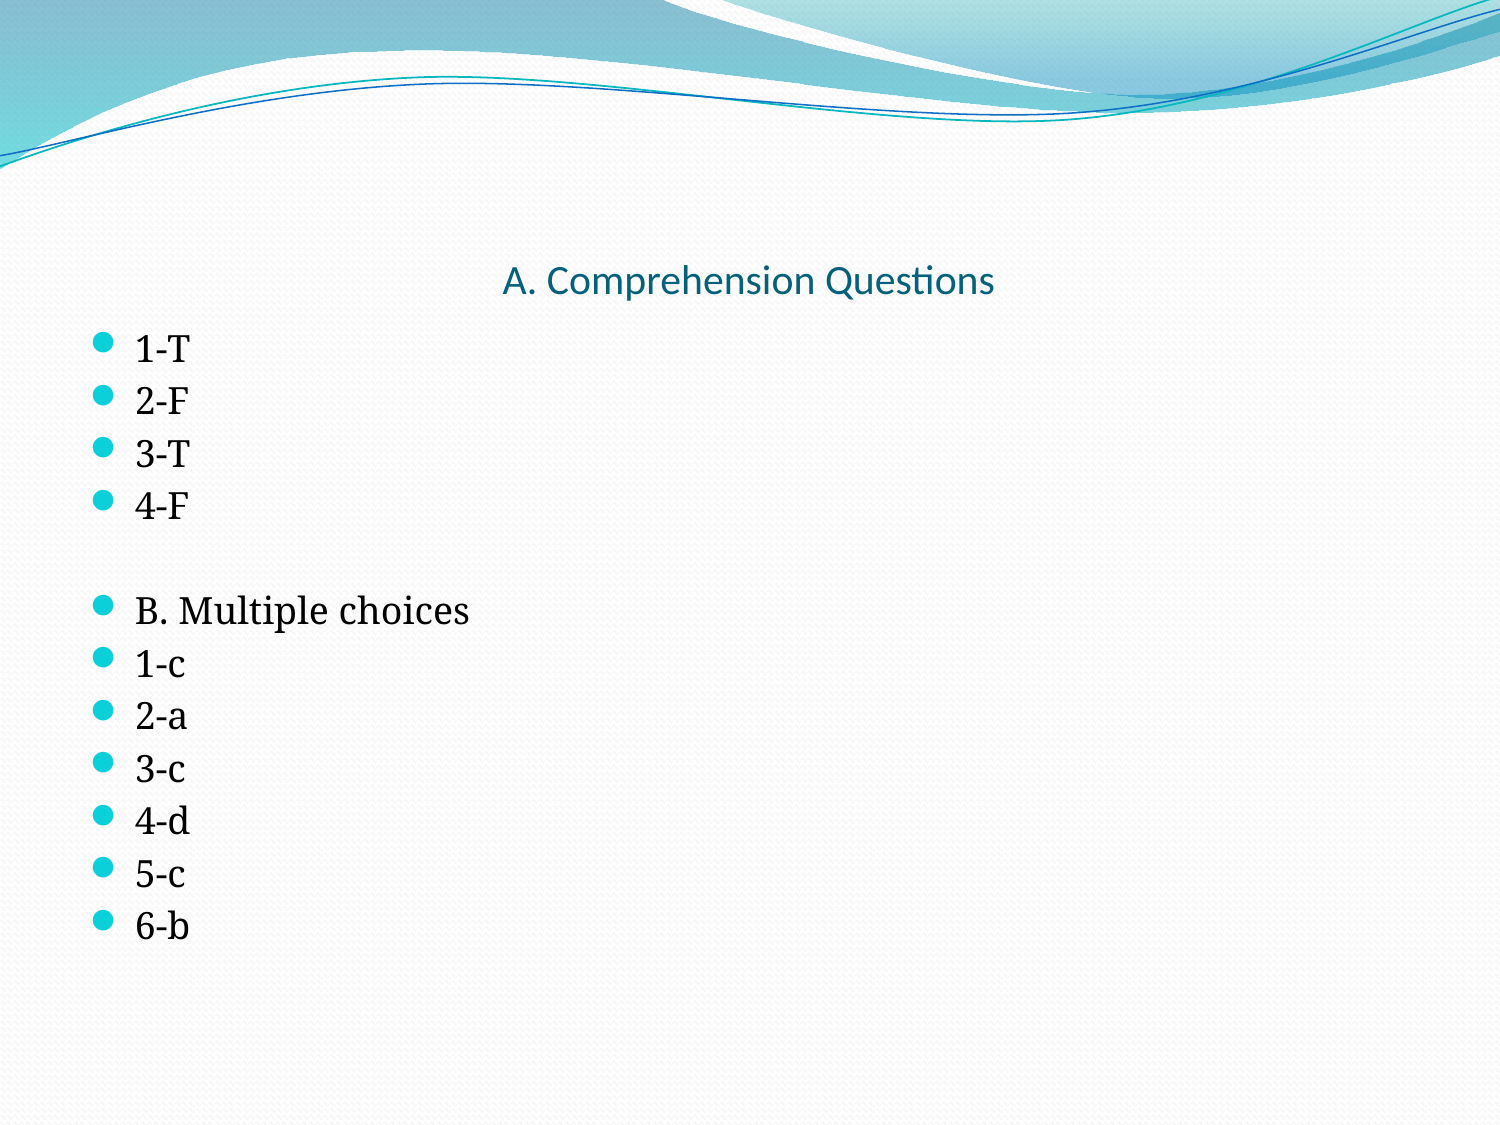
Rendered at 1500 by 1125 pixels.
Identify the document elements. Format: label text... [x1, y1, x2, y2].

title A. Comprehension Questions [75, 115, 1425, 303]
list 1-T 2-F 3-T 4-F B. Multiple choices 1-c 2-a 3-c 4-d 5-c 6-b [75, 317, 1425, 1038]
